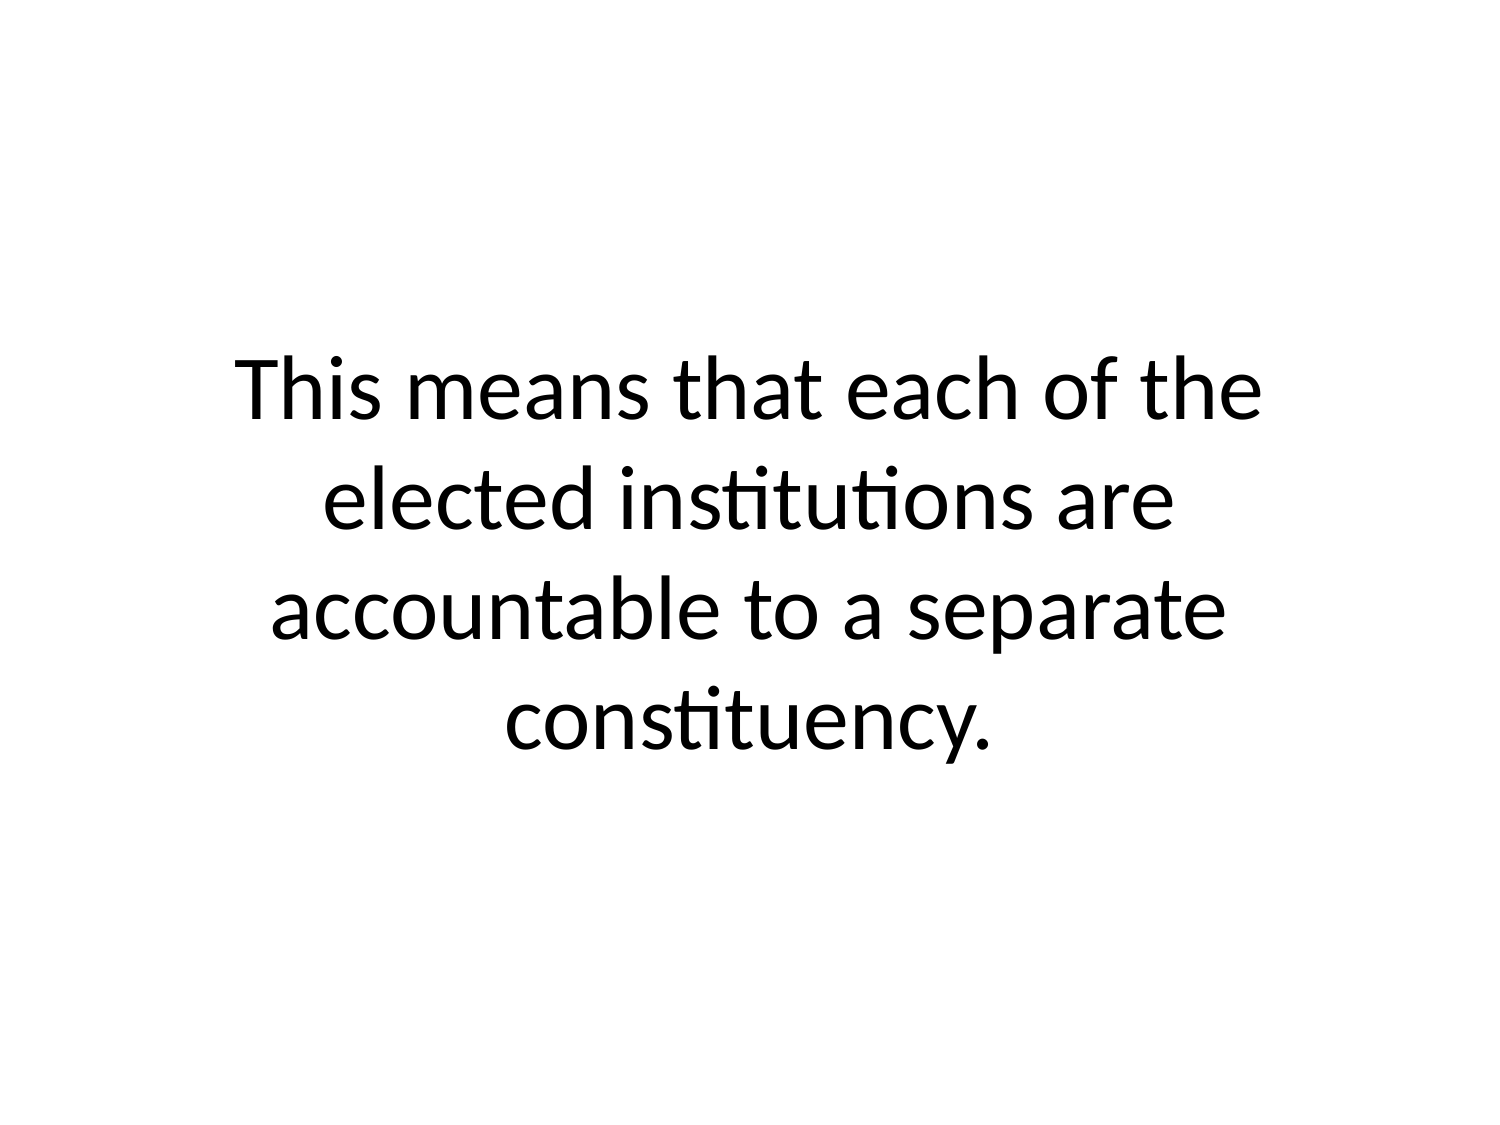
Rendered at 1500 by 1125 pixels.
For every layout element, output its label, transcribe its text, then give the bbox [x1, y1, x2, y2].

title This means that each of the elected institutions are accountable to a separate constituency. [74, 44, 1426, 1051]
